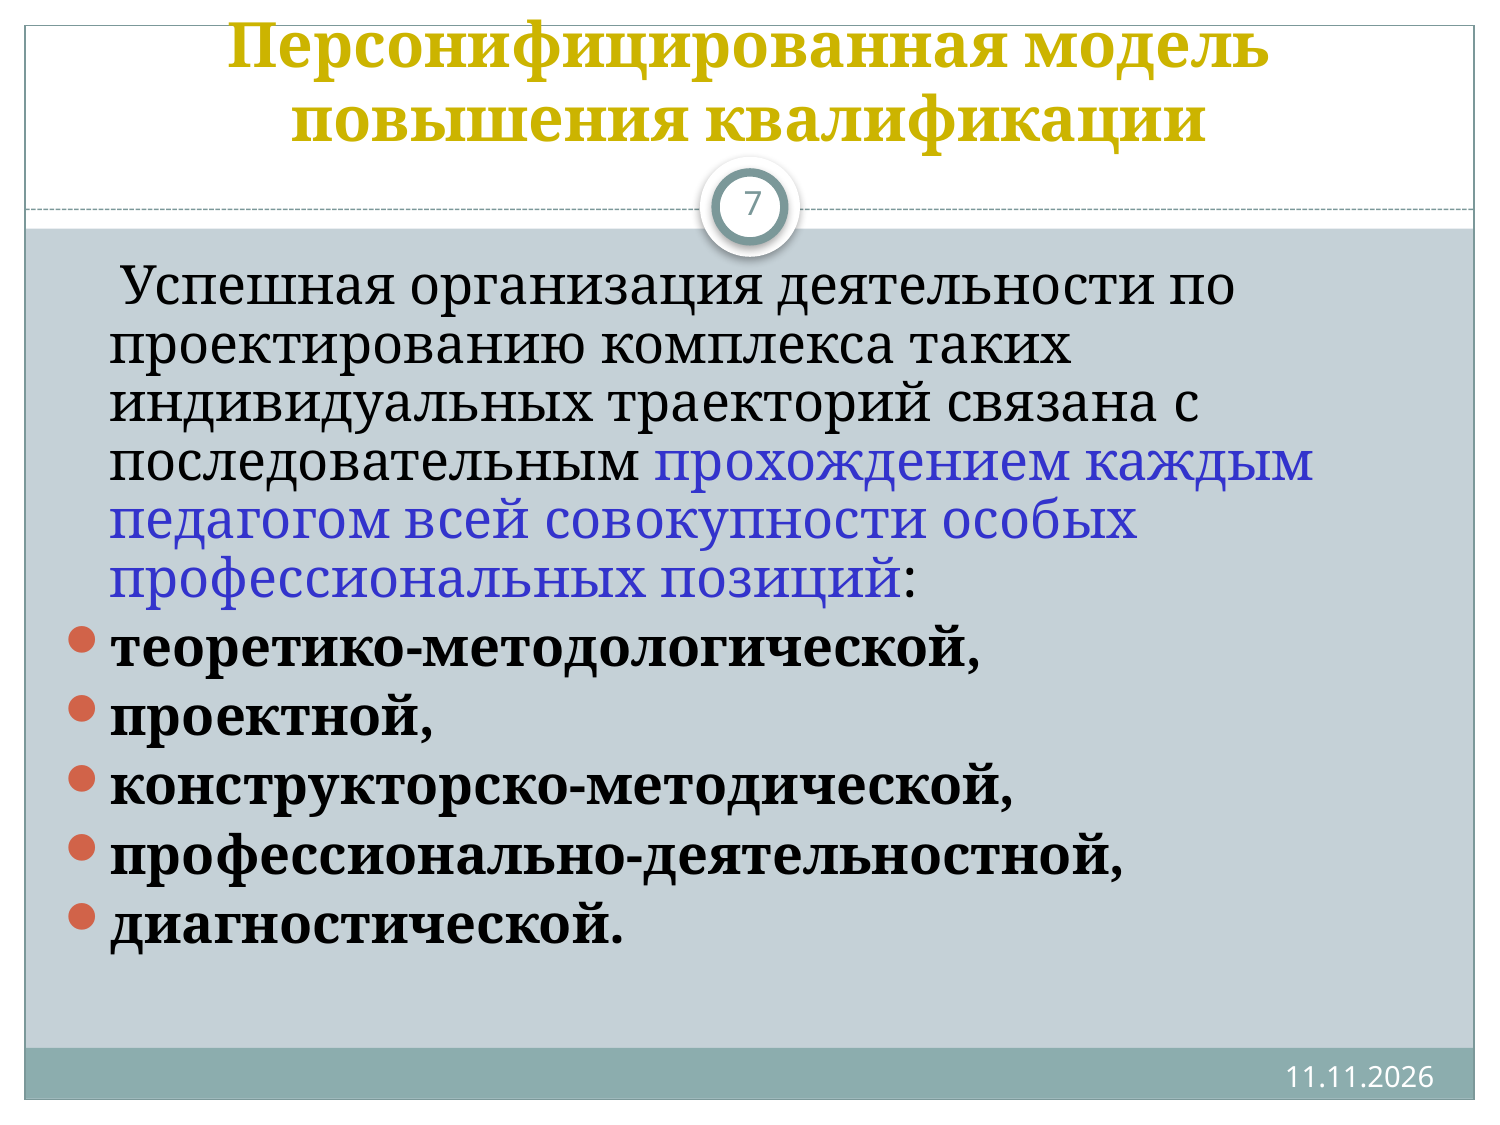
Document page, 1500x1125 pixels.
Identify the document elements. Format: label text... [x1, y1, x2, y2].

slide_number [950, 1050, 1450, 1111]
title Персонифицированная модель повышения квалификации [49, 37, 1450, 162]
slide_number 7 [715, 168, 791, 241]
list Успешная организация деятельности по проектированию комплекса таких индивидуальных траекторий связана с последовательным прохождением каждым педагогом всей совокупности особых профессиональных позиций: теоретико-методологической, проектной, конструкторско-методической, профессионально-деятельностной, диагностической. [49, 250, 1445, 1001]
